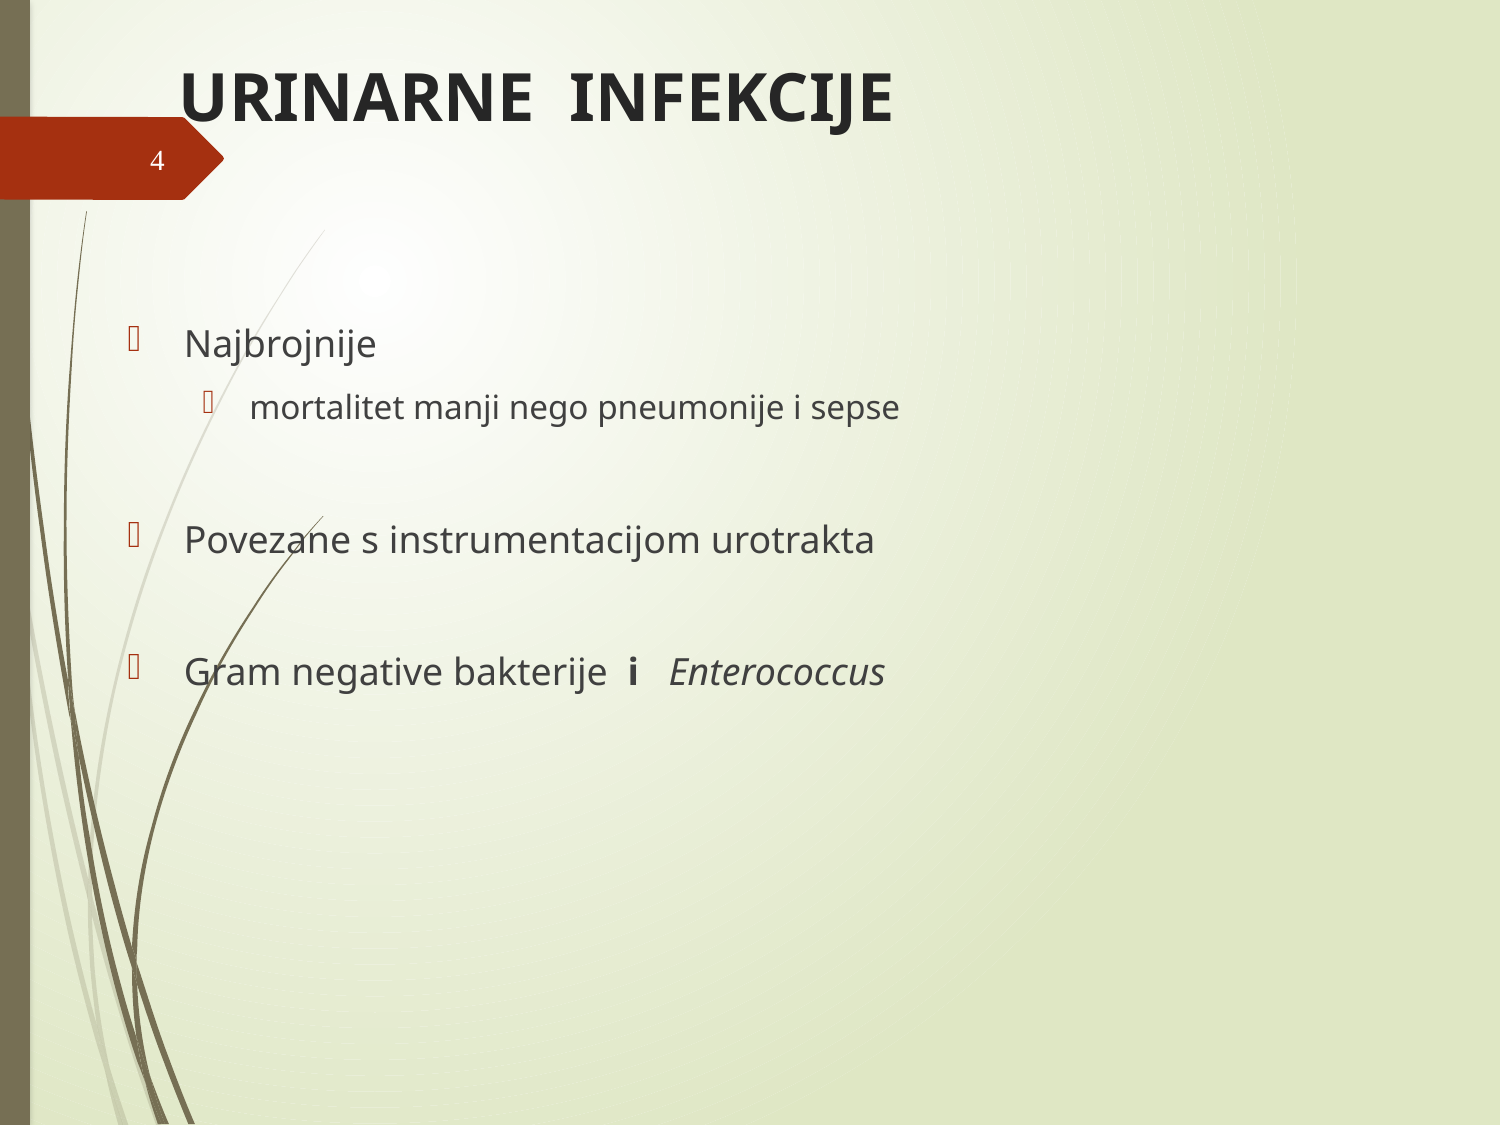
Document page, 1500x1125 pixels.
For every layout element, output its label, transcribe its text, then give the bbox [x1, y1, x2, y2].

list Najbrojnije mortalitet manji nego pneumonije i sepse Povezane s instrumentacijom urotrakta Gram negative bakterije i Enterococcus [112, 312, 1454, 1000]
slide_number 4 [83, 129, 180, 190]
title URINARNE INFEKCIJE [164, 46, 1439, 235]
